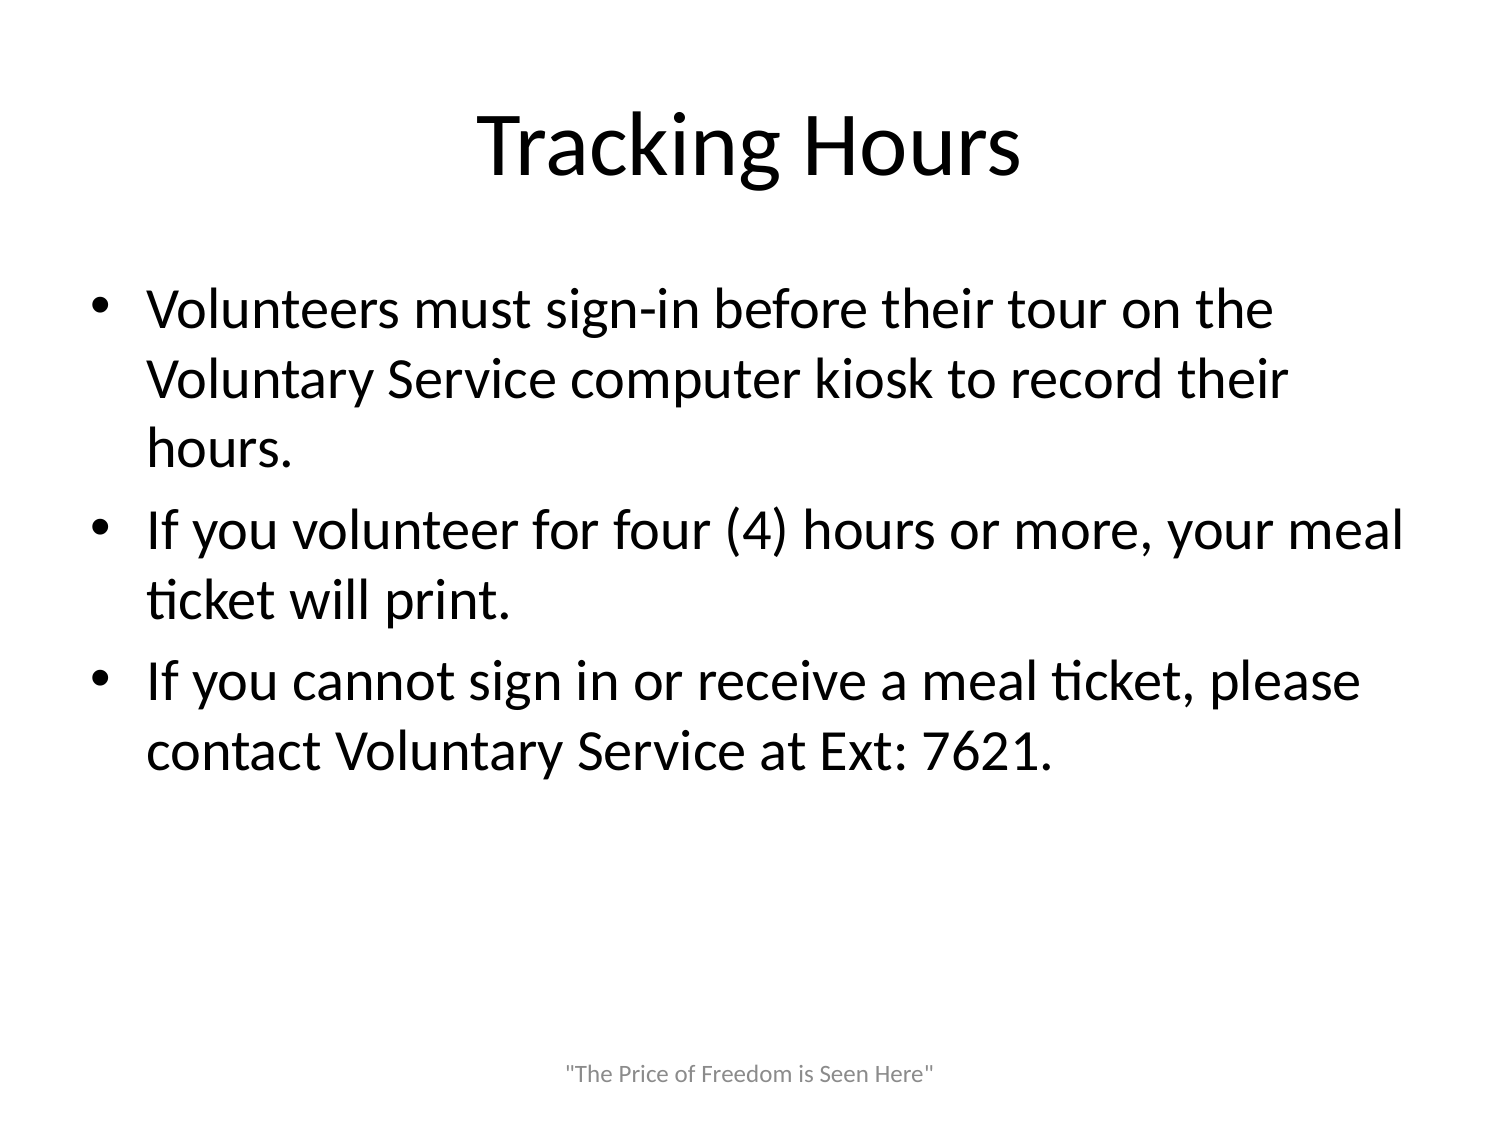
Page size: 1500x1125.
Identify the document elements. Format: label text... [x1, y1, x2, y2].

title Tracking Hours [75, 45, 1425, 233]
list Volunteers must sign-in before their tour on the Voluntary Service computer kiosk to record their hours. If you volunteer for four (4) hours or more, your meal ticket will print. If you cannot sign in or receive a meal ticket, please contact Voluntary Service at Ext: 7621. [75, 262, 1425, 1005]
footer "The Price of Freedom is Seen Here" [512, 1042, 988, 1103]
